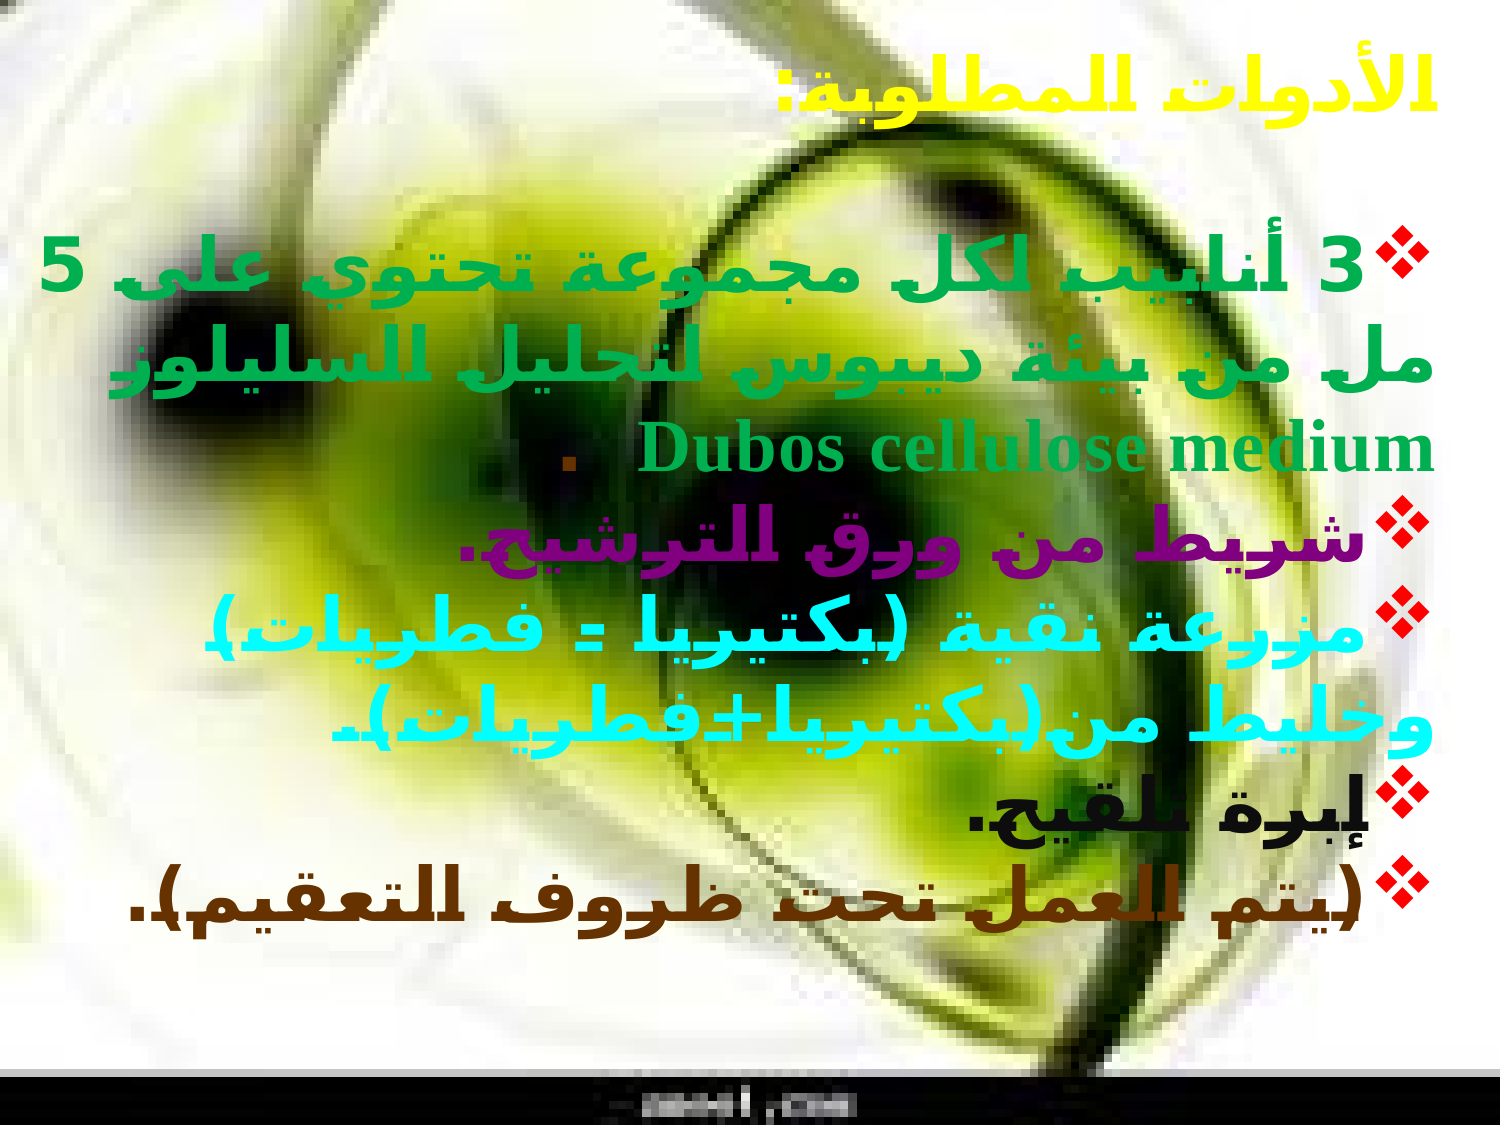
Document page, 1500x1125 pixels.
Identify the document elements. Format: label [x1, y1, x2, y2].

list [0, 0, 1500, 1125]
